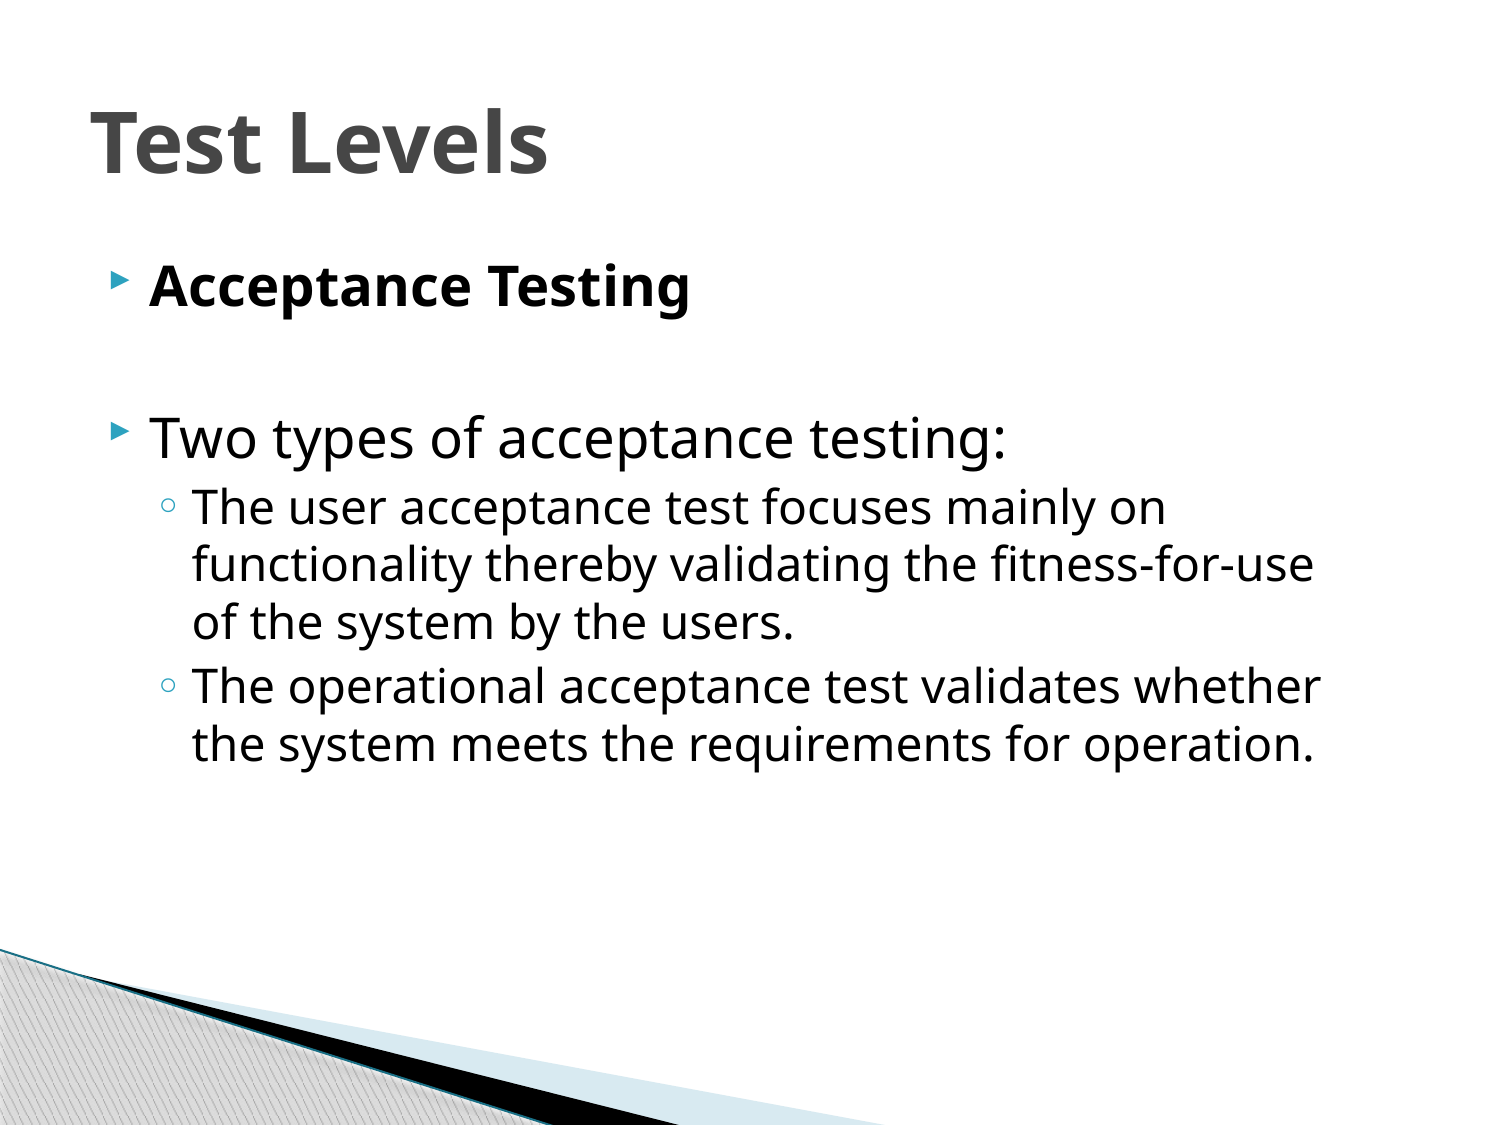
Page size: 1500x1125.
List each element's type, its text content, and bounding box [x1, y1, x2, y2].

list Acceptance Testing Two types of acceptance testing: The user acceptance test focuses mainly on functionality thereby validating the fitness-for-use of the system by the users. The operational acceptance test validates whether the system meets the requirements for operation. [75, 243, 1388, 1012]
title Test Levels [75, 45, 1425, 233]
